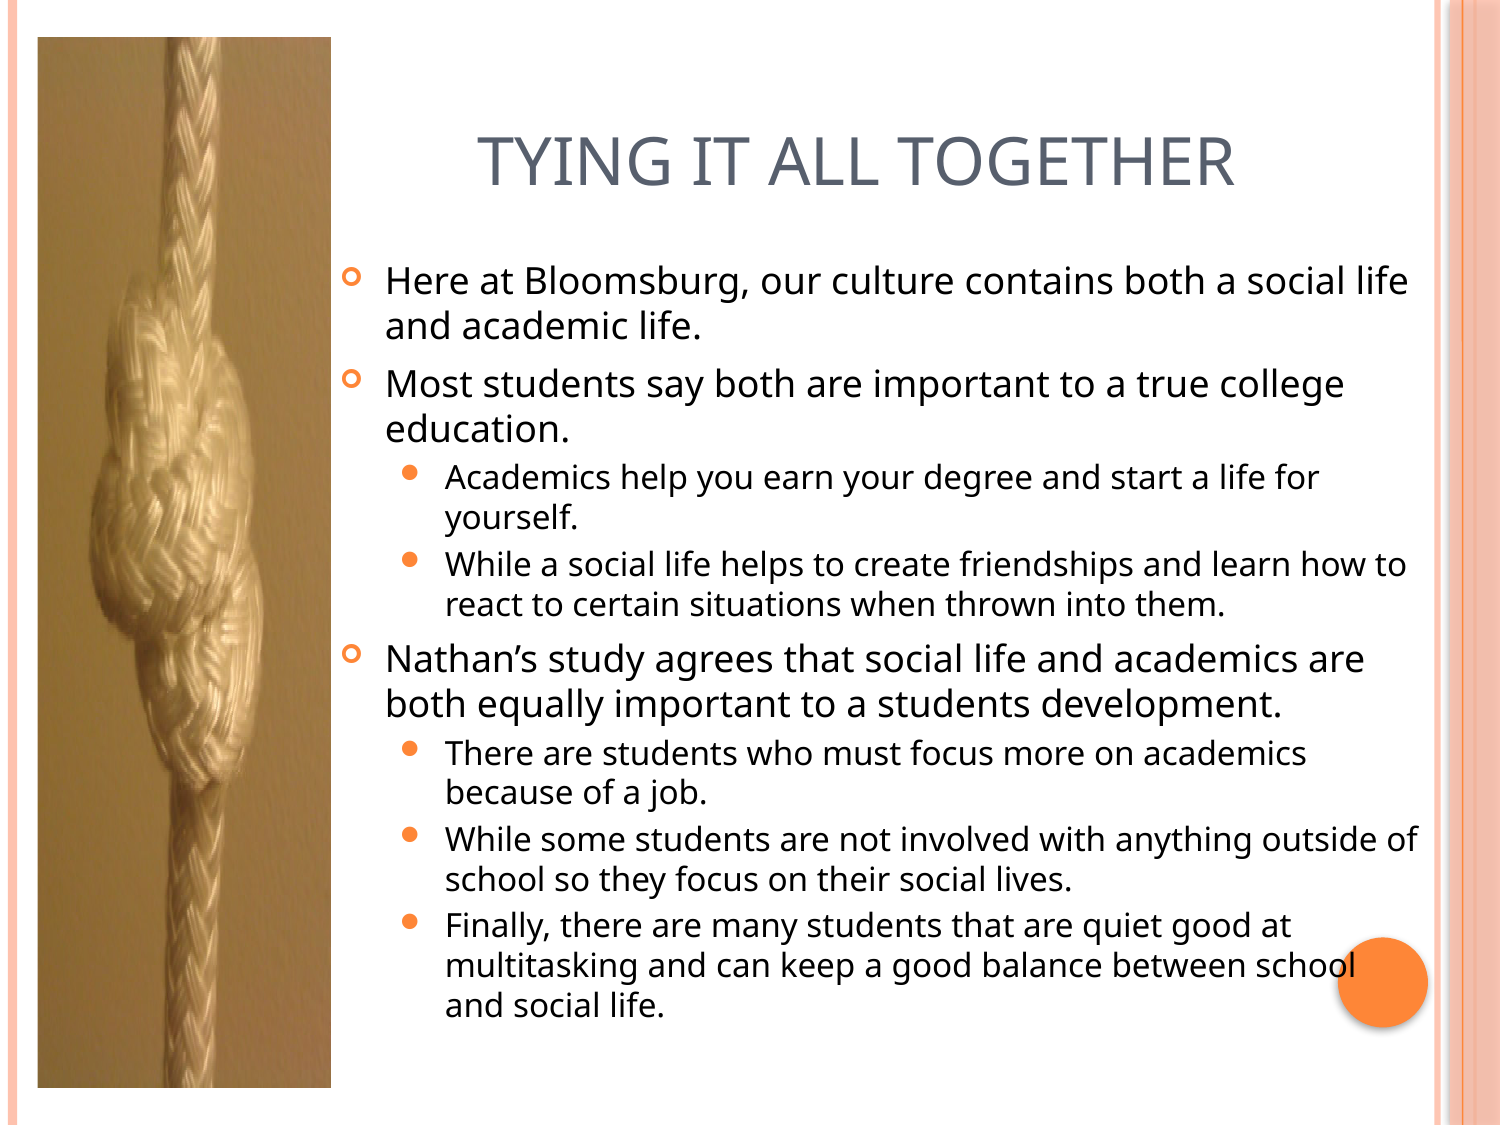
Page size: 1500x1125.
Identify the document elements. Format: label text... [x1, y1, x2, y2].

title Tying it all together [462, 87, 1500, 207]
list Here at Bloomsburg, our culture contains both a social life and academic life. Most students say both are important to a true college education. Academics help you earn your degree and start a life for yourself. While a social life helps to create friendships and learn how to react to certain situations when thrown into them. Nathan’s study agrees that social life and academics are both equally important to a students development. There are students who must focus more on academics because of a job. While some students are not involved with anything outside of school so they focus on their social lives. Finally, there are many students that are quiet good at multitasking and can keep a good balance between school and social life. [337, 249, 1437, 1038]
picture [36, 36, 332, 1088]
